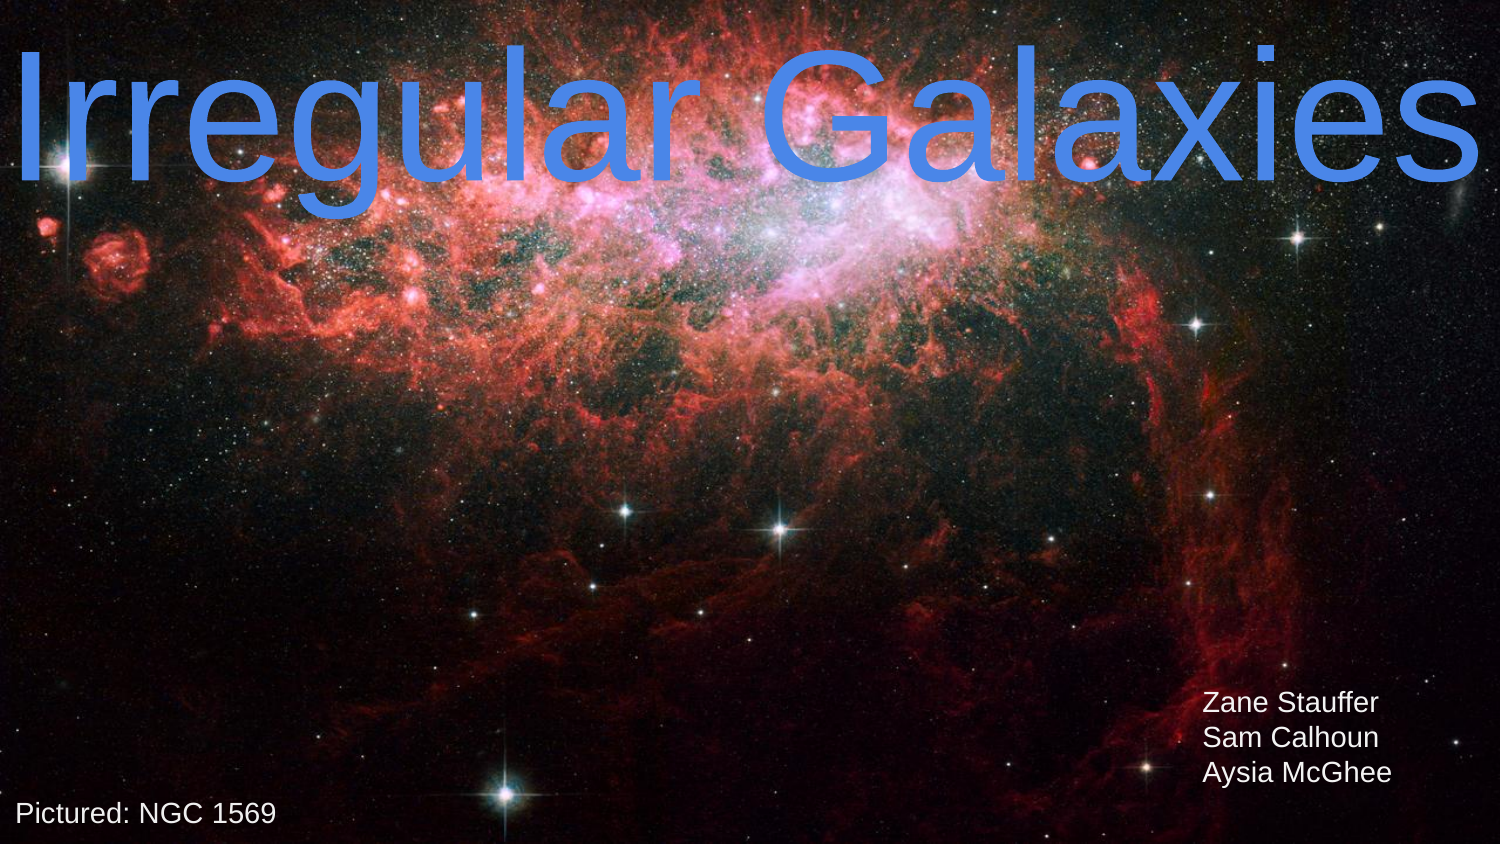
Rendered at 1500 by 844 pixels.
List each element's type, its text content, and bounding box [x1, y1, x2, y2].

text_box Zane Stauffer Sam Calhoun Aysia McGhee [1187, 668, 1500, 780]
picture [0, 0, 1500, 844]
text_box Pictured: NGC 1569 [0, 779, 299, 844]
